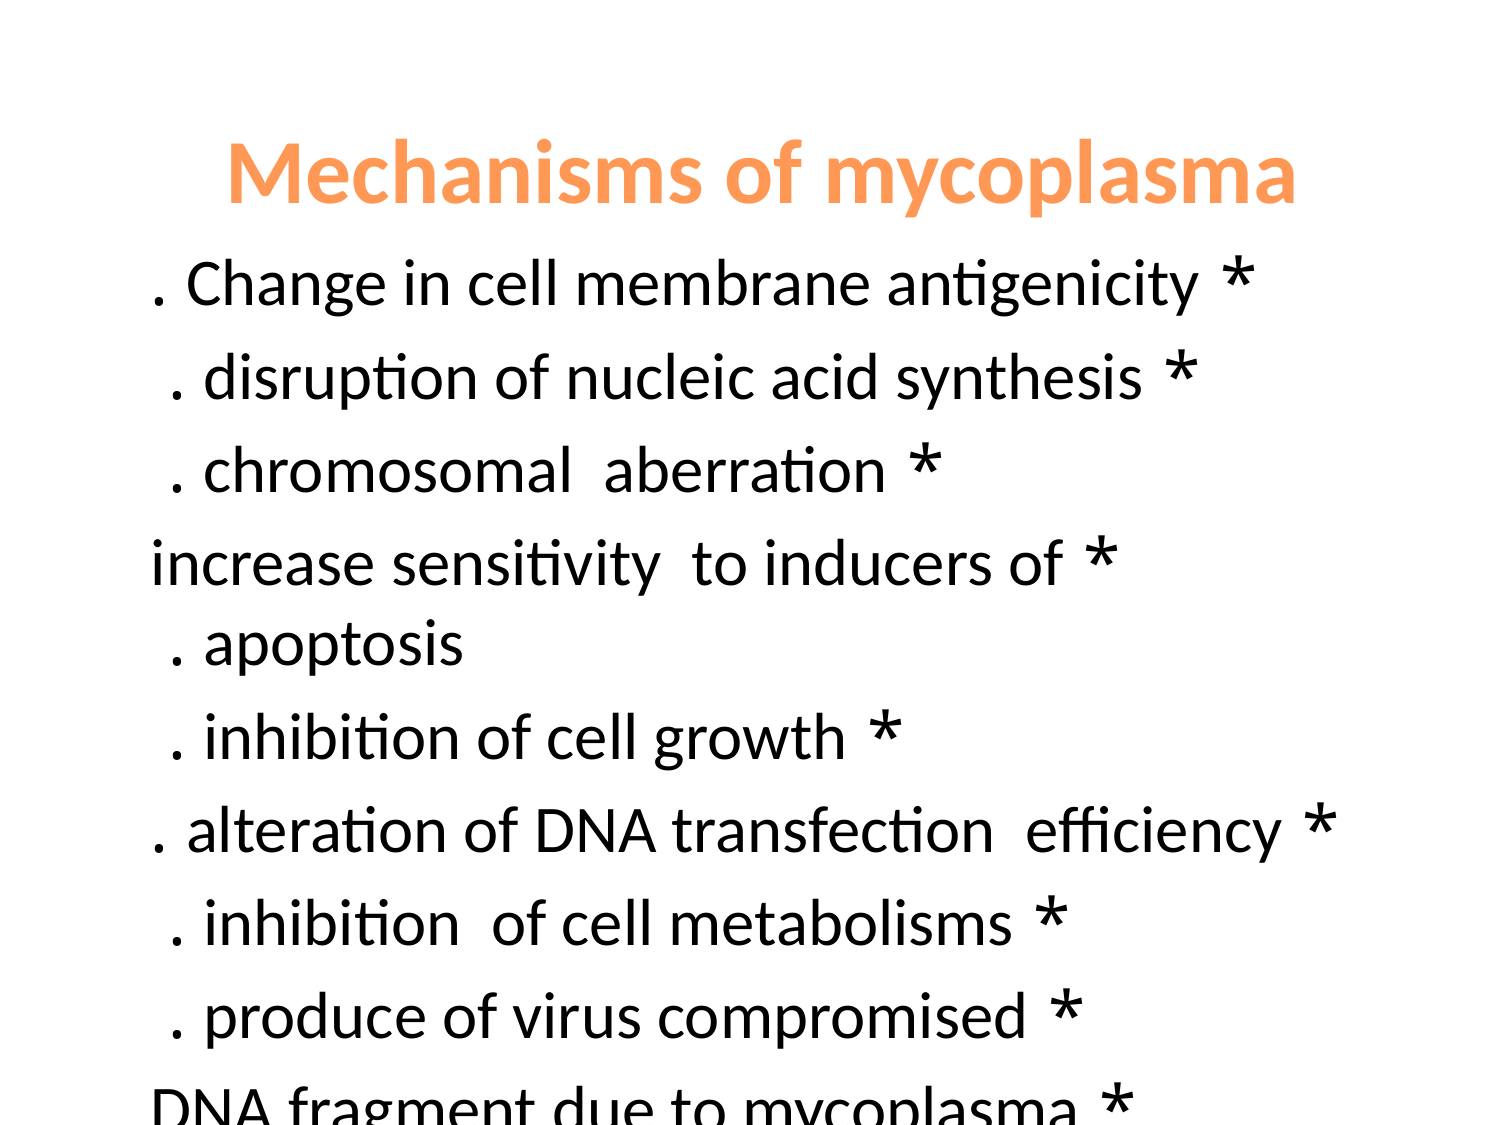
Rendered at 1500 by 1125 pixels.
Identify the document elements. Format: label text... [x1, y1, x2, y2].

list * Change in cell membrane antigenicity . * disruption of nucleic acid synthesis . * chromosomal aberration . * increase sensitivity to inducers of apoptosis . * inhibition of cell growth . * alteration of DNA transfection efficiency . * inhibition of cell metabolisms . * produce of virus compromised . * DNA fragment due to mycoplasma nuclease not apoptosis. * cell death . [135, 231, 1365, 1012]
title Mechanisms of mycoplasma [179, 90, 1323, 231]
